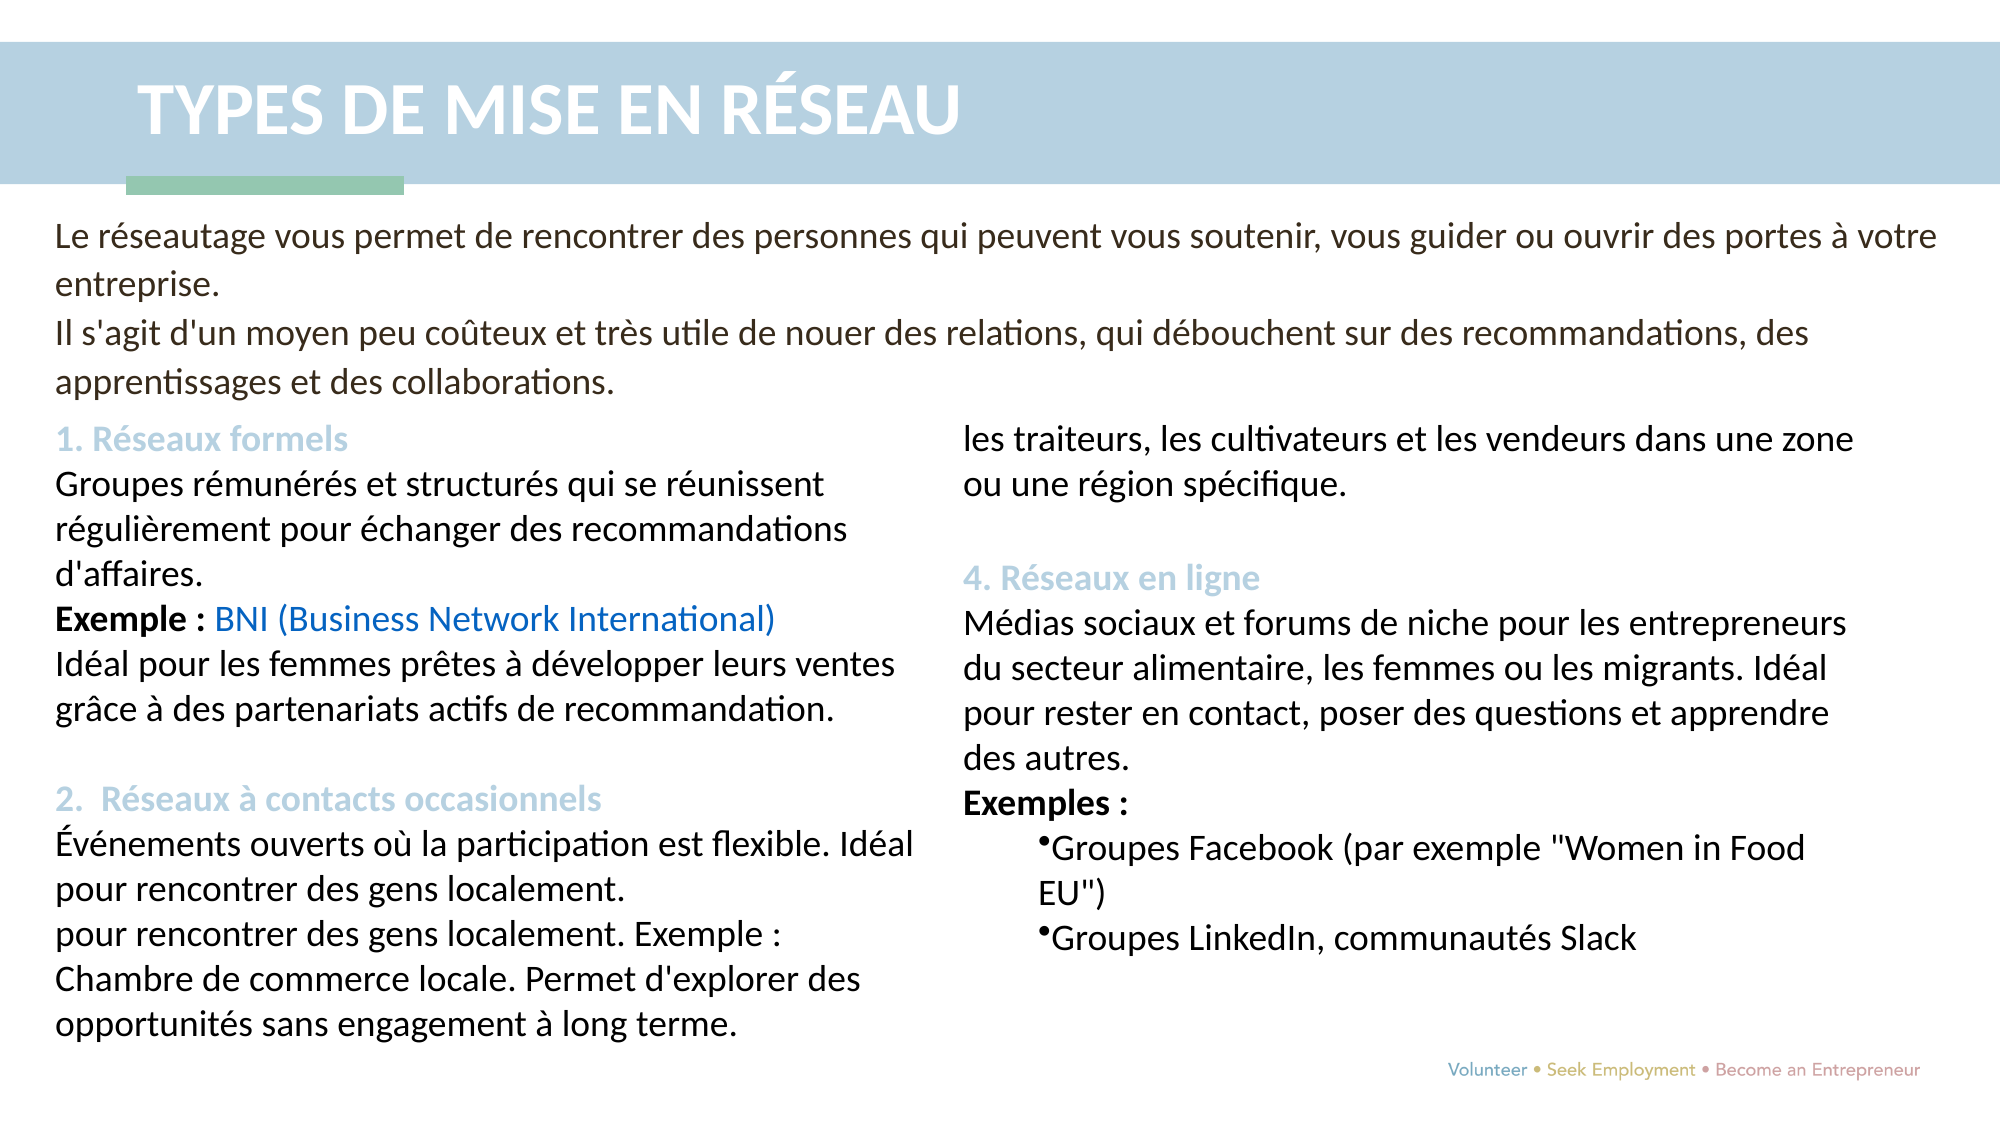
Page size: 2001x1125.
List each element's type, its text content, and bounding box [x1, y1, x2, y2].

list Le réseautage vous permet de rencontrer des personnes qui peuvent vous soutenir, vous guider ou ouvrir des portes à votre entreprise. Il s'agit d'un moyen peu coûteux et très utile de nouer des relations, qui débouchent sur des recommandations, des apprentissages et des collaborations. [40, 199, 1968, 539]
text_box Réseaux formels Groupes rémunérés et structurés qui se réunissent régulièrement pour échanger des recommandations d'affaires. Exemple : BNI (Business Network International) Idéal pour les femmes prêtes à développer leurs ventes grâce à des partenariats actifs de recommandation. Réseaux à contacts occasionnels Événements ouverts où la participation est flexible. Idéal pour rencontrer des gens localement. pour rencontrer des gens localement. Exemple : Chambre de commerce locale. Permet d'explorer des opportunités sans engagement à long terme. 3. Réseaux alimentaires régionaux Organisations locales, coopératives ou partenariats qui soutiennent les petits producteurs de denrées alimentaires, les traiteurs, les cultivateurs et les vendeurs dans une zone ou une région spécifique. 4. Réseaux en ligne Médias sociaux et forums de niche pour les entrepreneurs du secteur alimentaire, les femmes ou les migrants. Idéal pour rester en contact, poser des questions et apprendre des autres. Exemples : Groupes Facebook (par exemple "Women in Food EU") Groupes LinkedIn, communautés Slack [40, 385, 1887, 1125]
picture [1887, 1046, 1971, 1103]
list TYPES DE MISE EN RÉSEAU [123, 51, 1913, 170]
